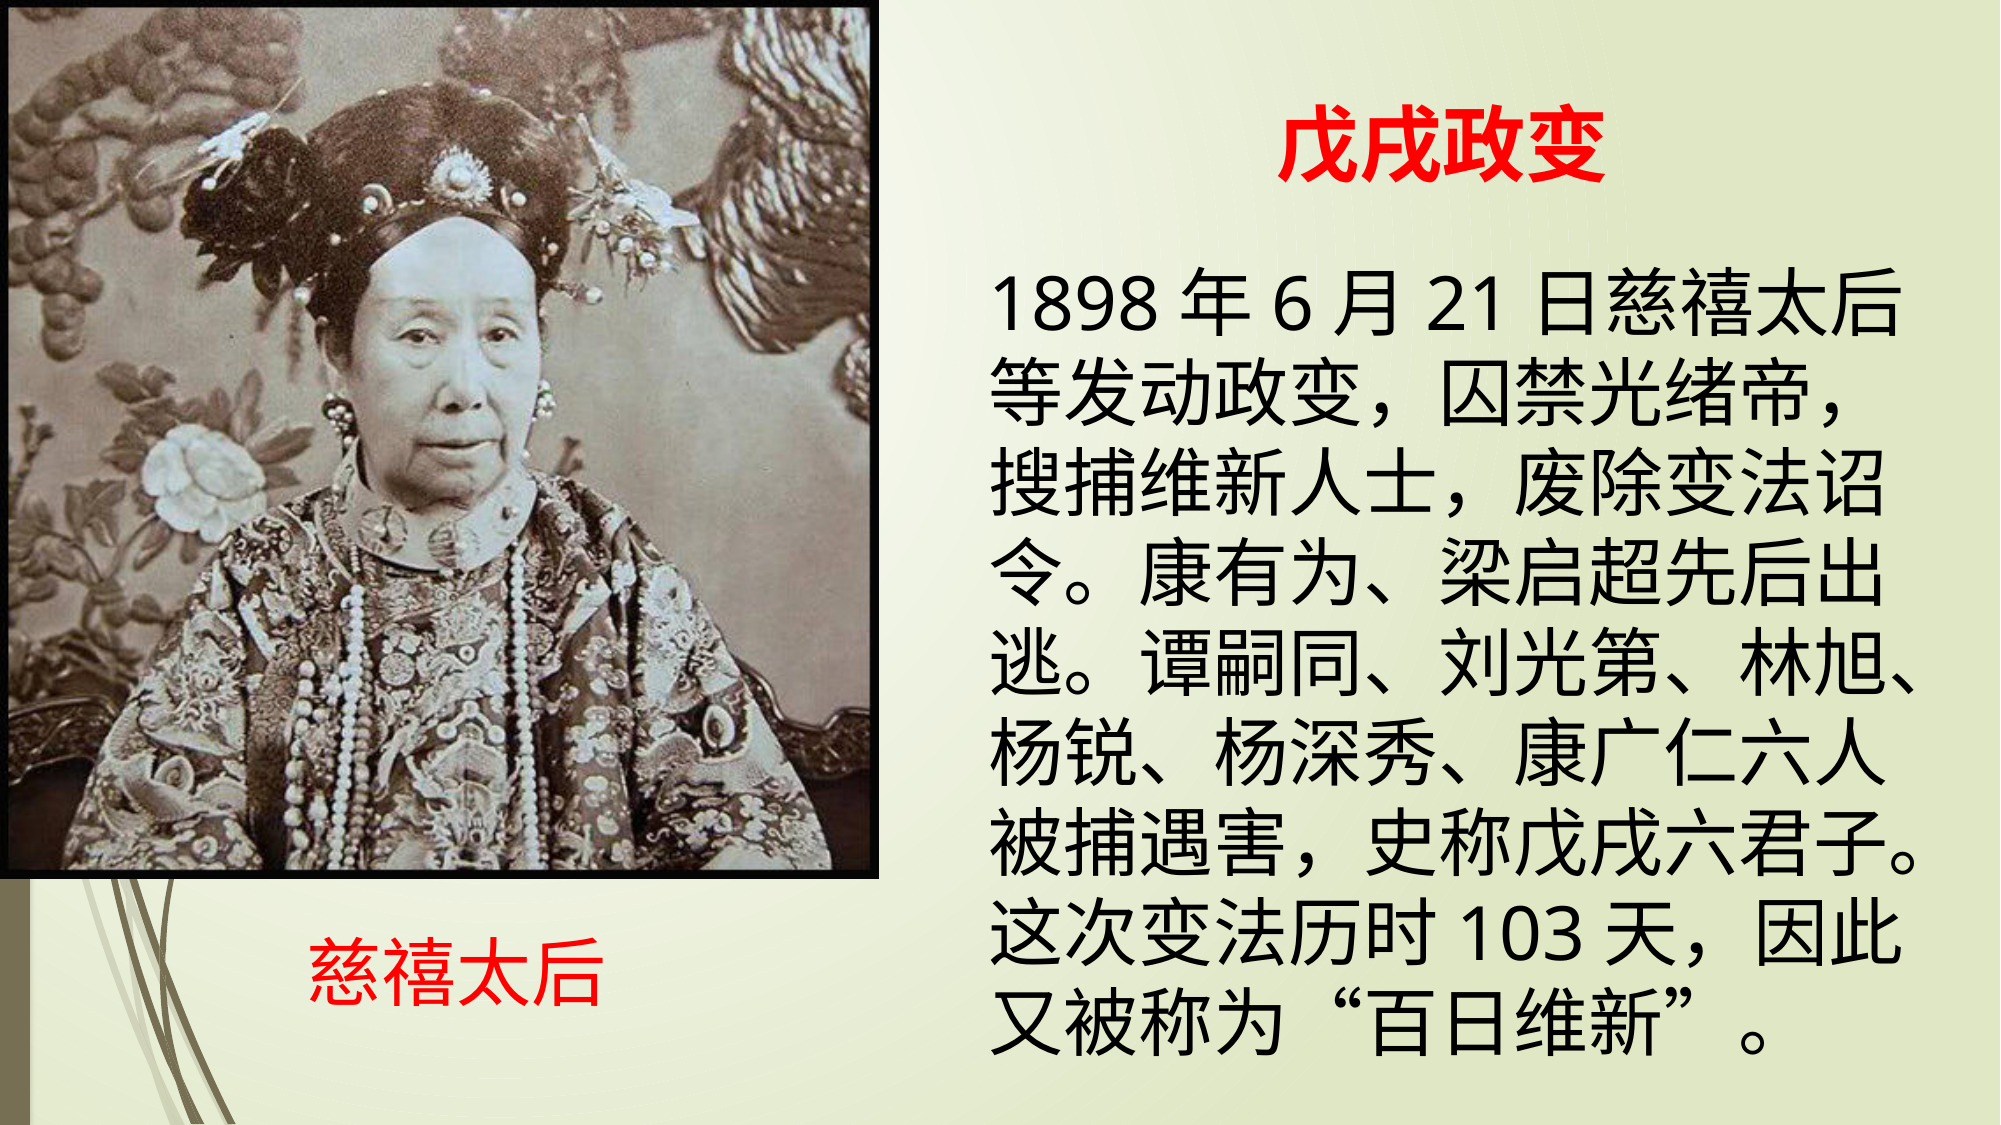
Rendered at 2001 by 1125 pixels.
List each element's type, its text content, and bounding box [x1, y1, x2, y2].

text_box 1898年6月21日慈禧太后等发动政变，囚禁光绪帝，搜捕维新人士，废除变法诏令。康有为、梁启超先后出逃。谭嗣同、刘光第、林旭、杨锐、杨深秀、康广仁六人被捕遇害，史称戊戌六君子。这次变法历时103天，因此又被称为“百日维新”。 [974, 248, 1952, 1074]
text_box 戊戌政变 [1095, 84, 1790, 200]
picture [0, 0, 880, 880]
text_box 慈禧太后 [33, 918, 879, 1023]
